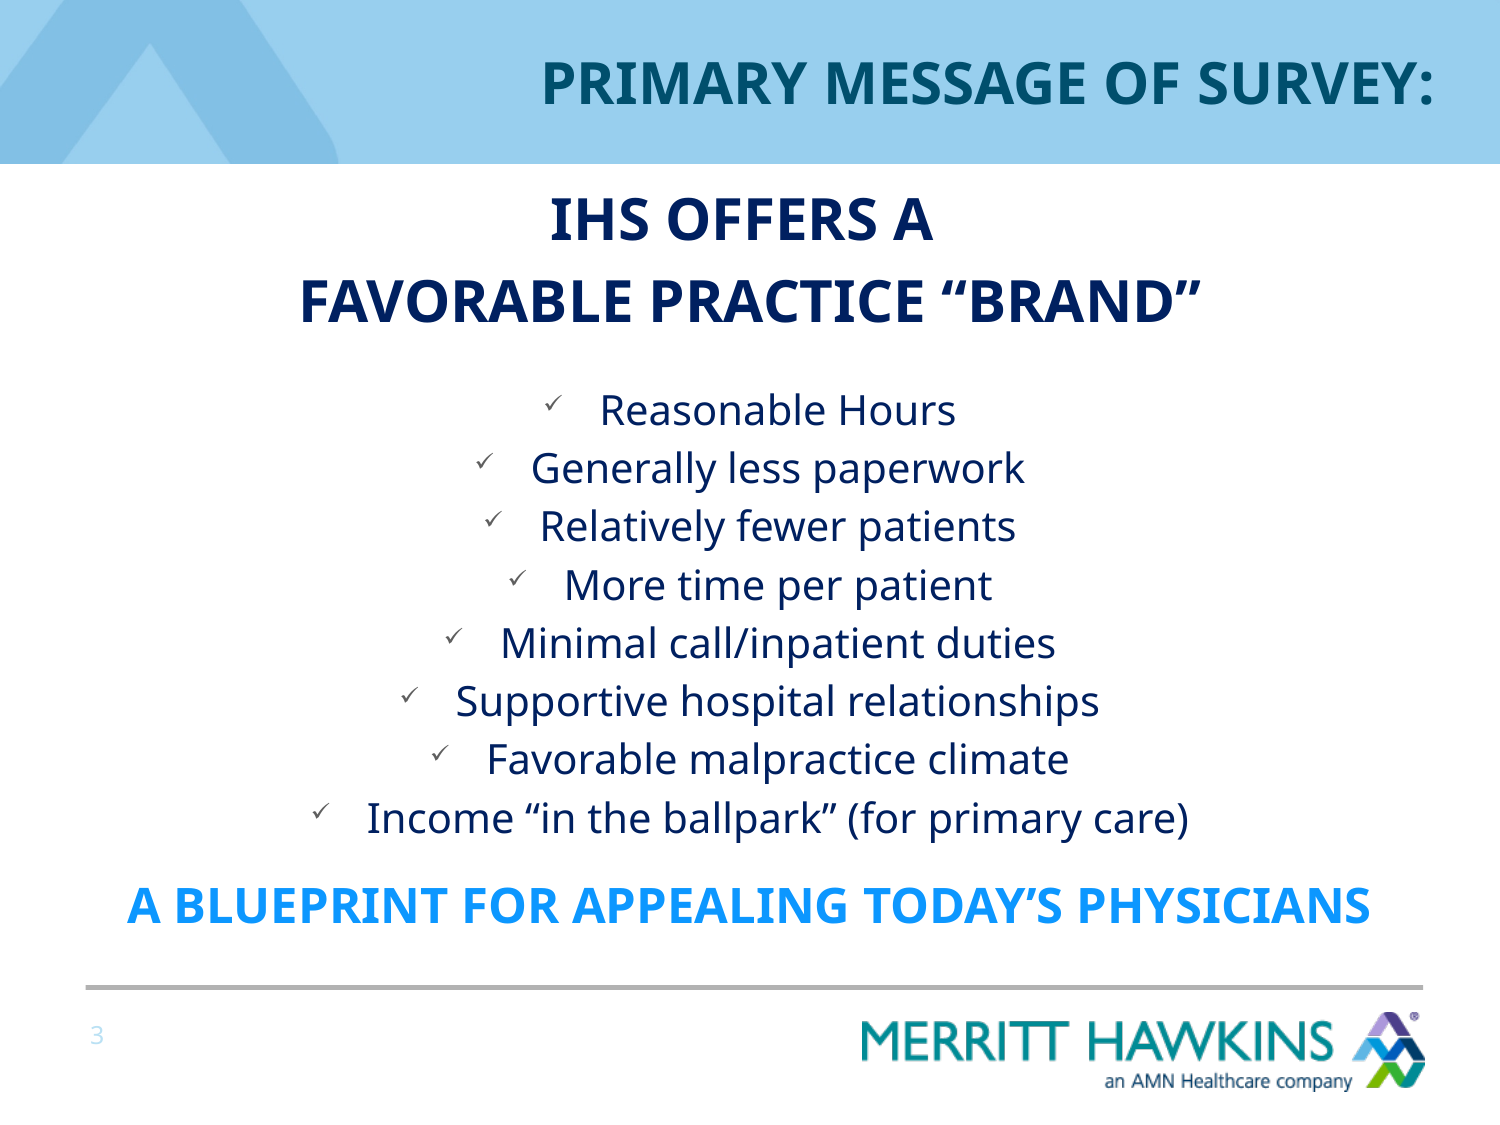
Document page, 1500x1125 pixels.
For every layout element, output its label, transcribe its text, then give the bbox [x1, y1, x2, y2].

list IHS OFFERS A FAVORABLE PRACTICE “BRAND” Reasonable Hours Generally less paperwork Relatively fewer patients More time per patient Minimal call/inpatient duties Supportive hospital relationships Favorable malpractice climate Income “in the ballpark” (for primary care) A BLUEPRINT FOR APPEALING TODAY’S PHYSICIANS [0, 174, 1500, 918]
slide_number 3 [74, 1012, 151, 1054]
title PRIMARY MESSAGE OF SURVEY: [287, 24, 1451, 138]
picture [862, 1012, 1425, 1092]
picture [0, 0, 1500, 164]
